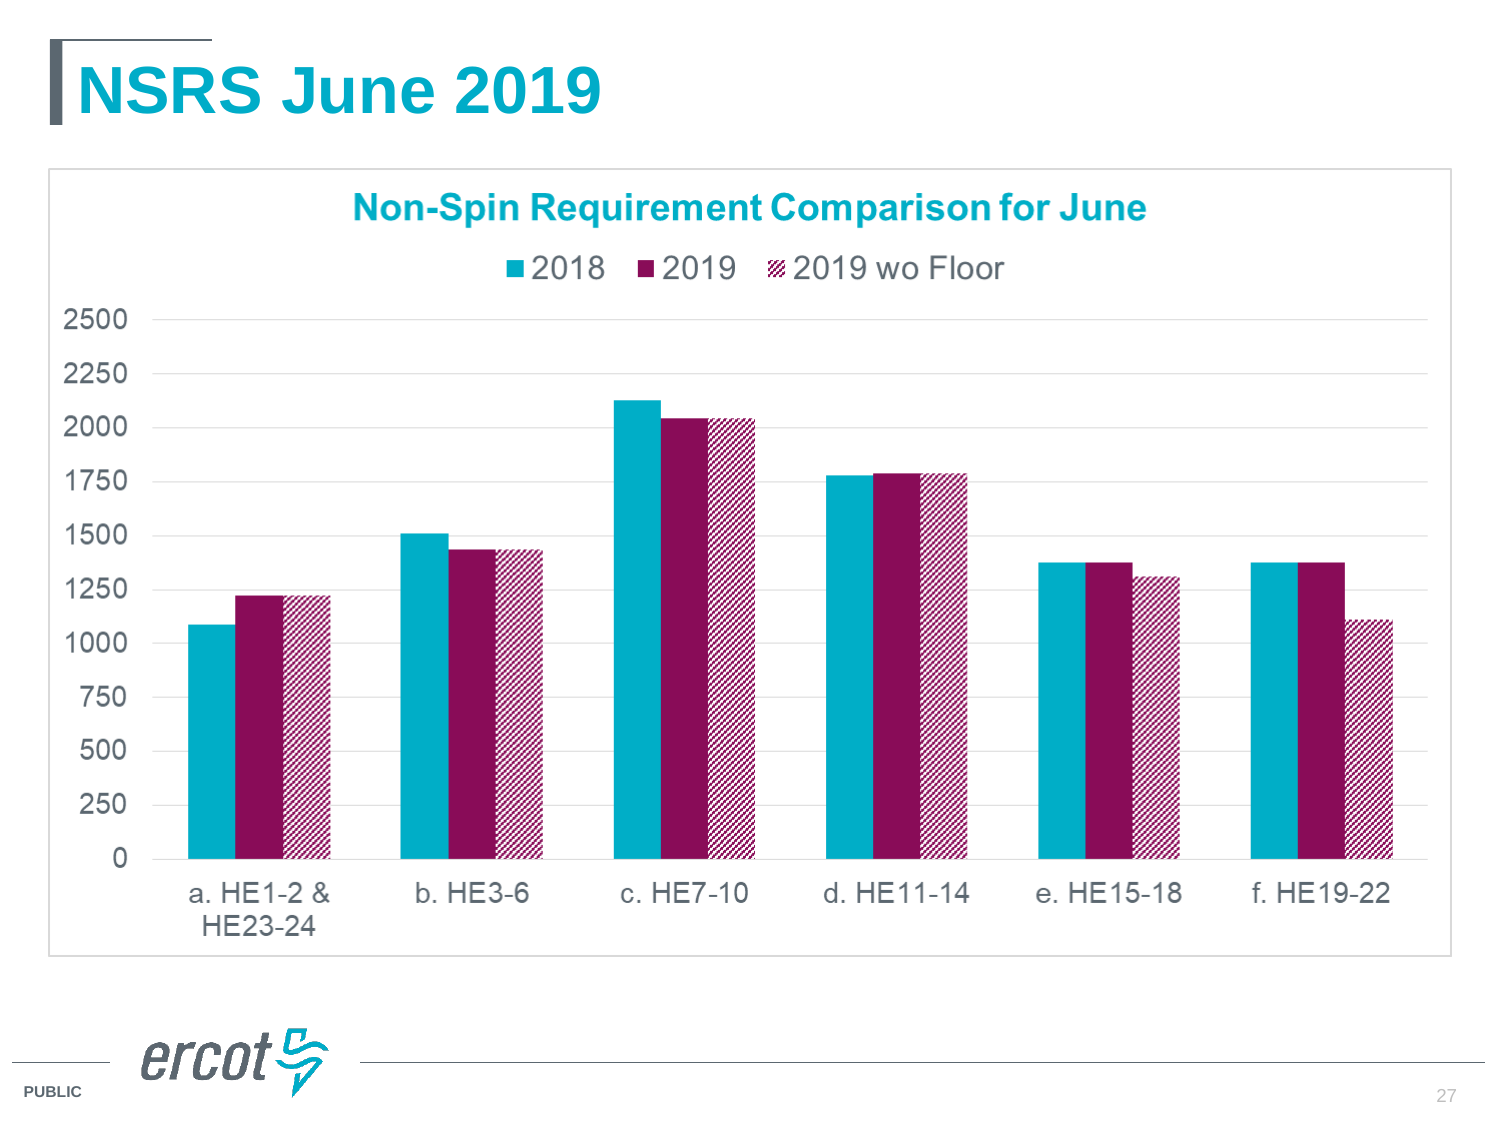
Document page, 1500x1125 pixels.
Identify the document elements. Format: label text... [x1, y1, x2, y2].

picture [137, 1024, 332, 1100]
picture [48, 168, 1452, 957]
title NSRS June 2019 [62, 39, 1450, 125]
